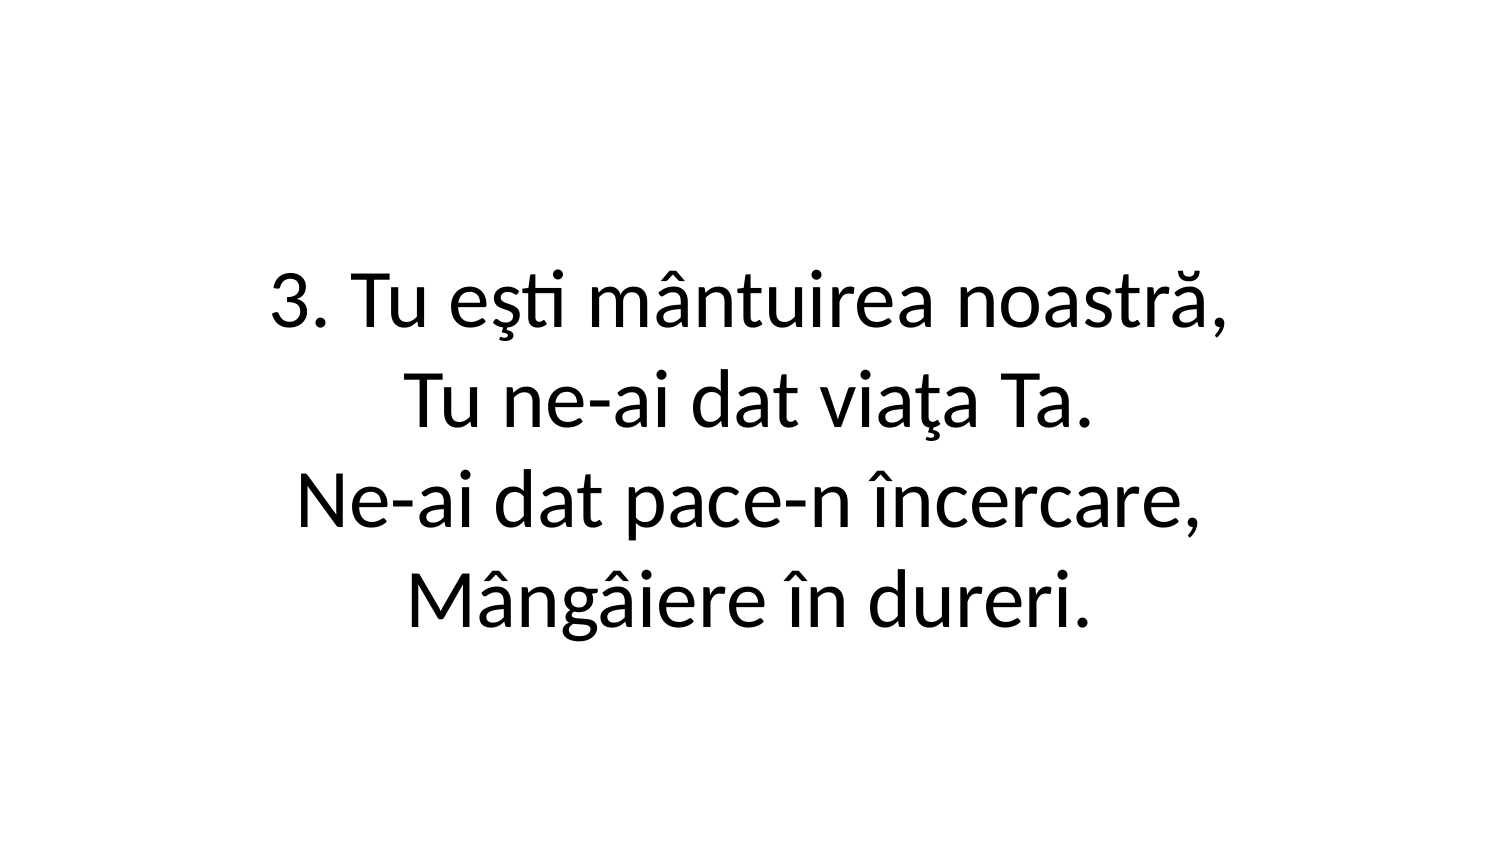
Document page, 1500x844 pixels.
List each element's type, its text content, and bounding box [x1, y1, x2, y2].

text_box 3. Tu eşti mântuirea noastră, Tu ne-ai dat viaţa Ta. Ne-ai dat pace-n încercare, Mângâiere în dureri. [253, 192, 1247, 652]
